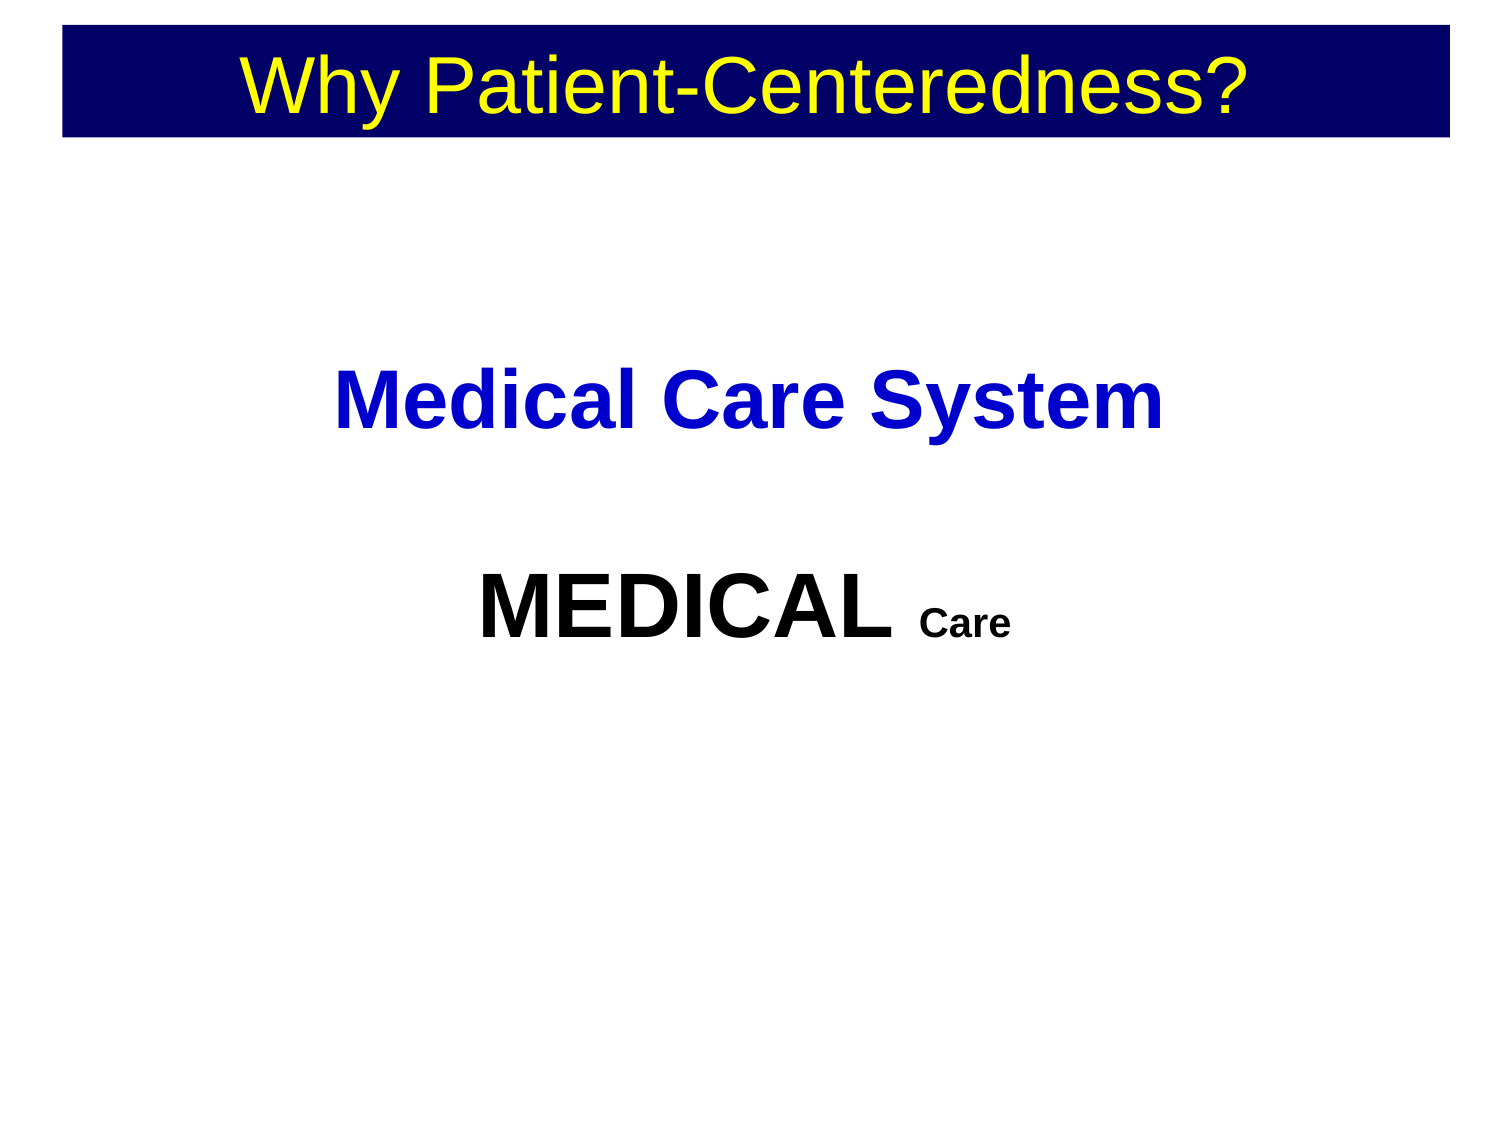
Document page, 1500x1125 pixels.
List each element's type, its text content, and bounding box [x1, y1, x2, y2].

list Medical Care System MEDICAL Care System [137, 174, 1363, 1125]
title Why Patient-Centeredness? [62, 24, 1450, 138]
